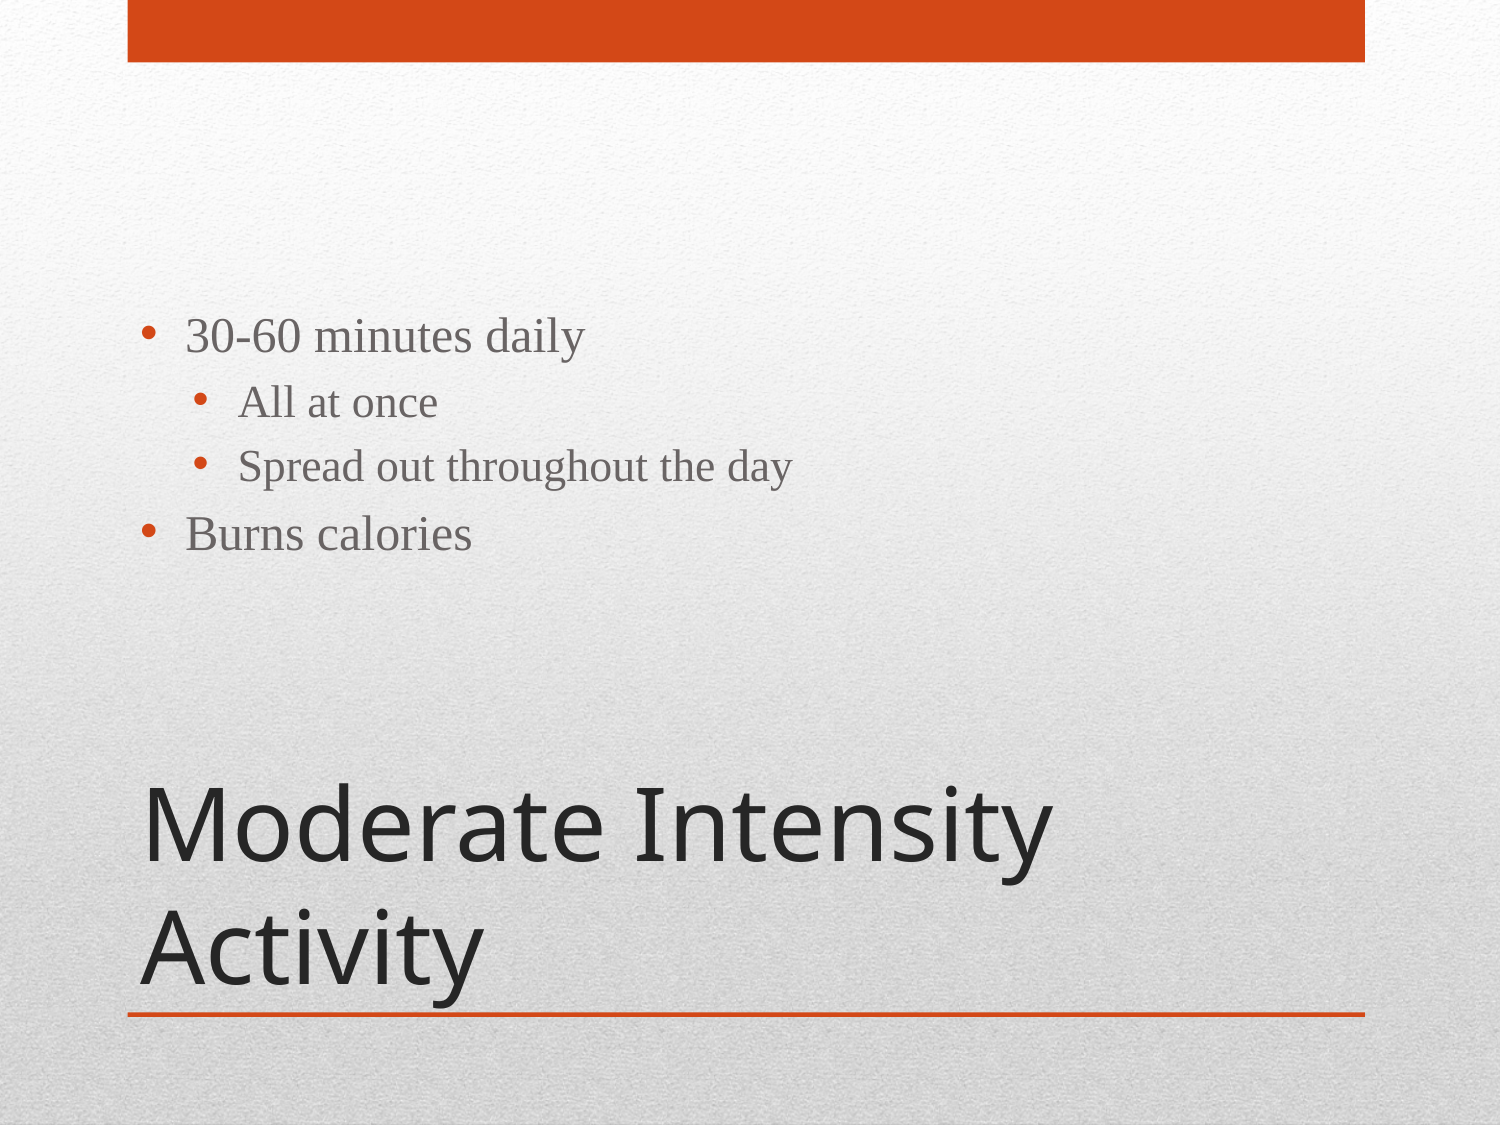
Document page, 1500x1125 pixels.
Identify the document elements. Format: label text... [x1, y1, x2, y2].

title Moderate Intensity Activity [125, 750, 1238, 1013]
list 30-60 minutes daily All at once Spread out throughout the day Burns calories [125, 112, 1363, 750]
